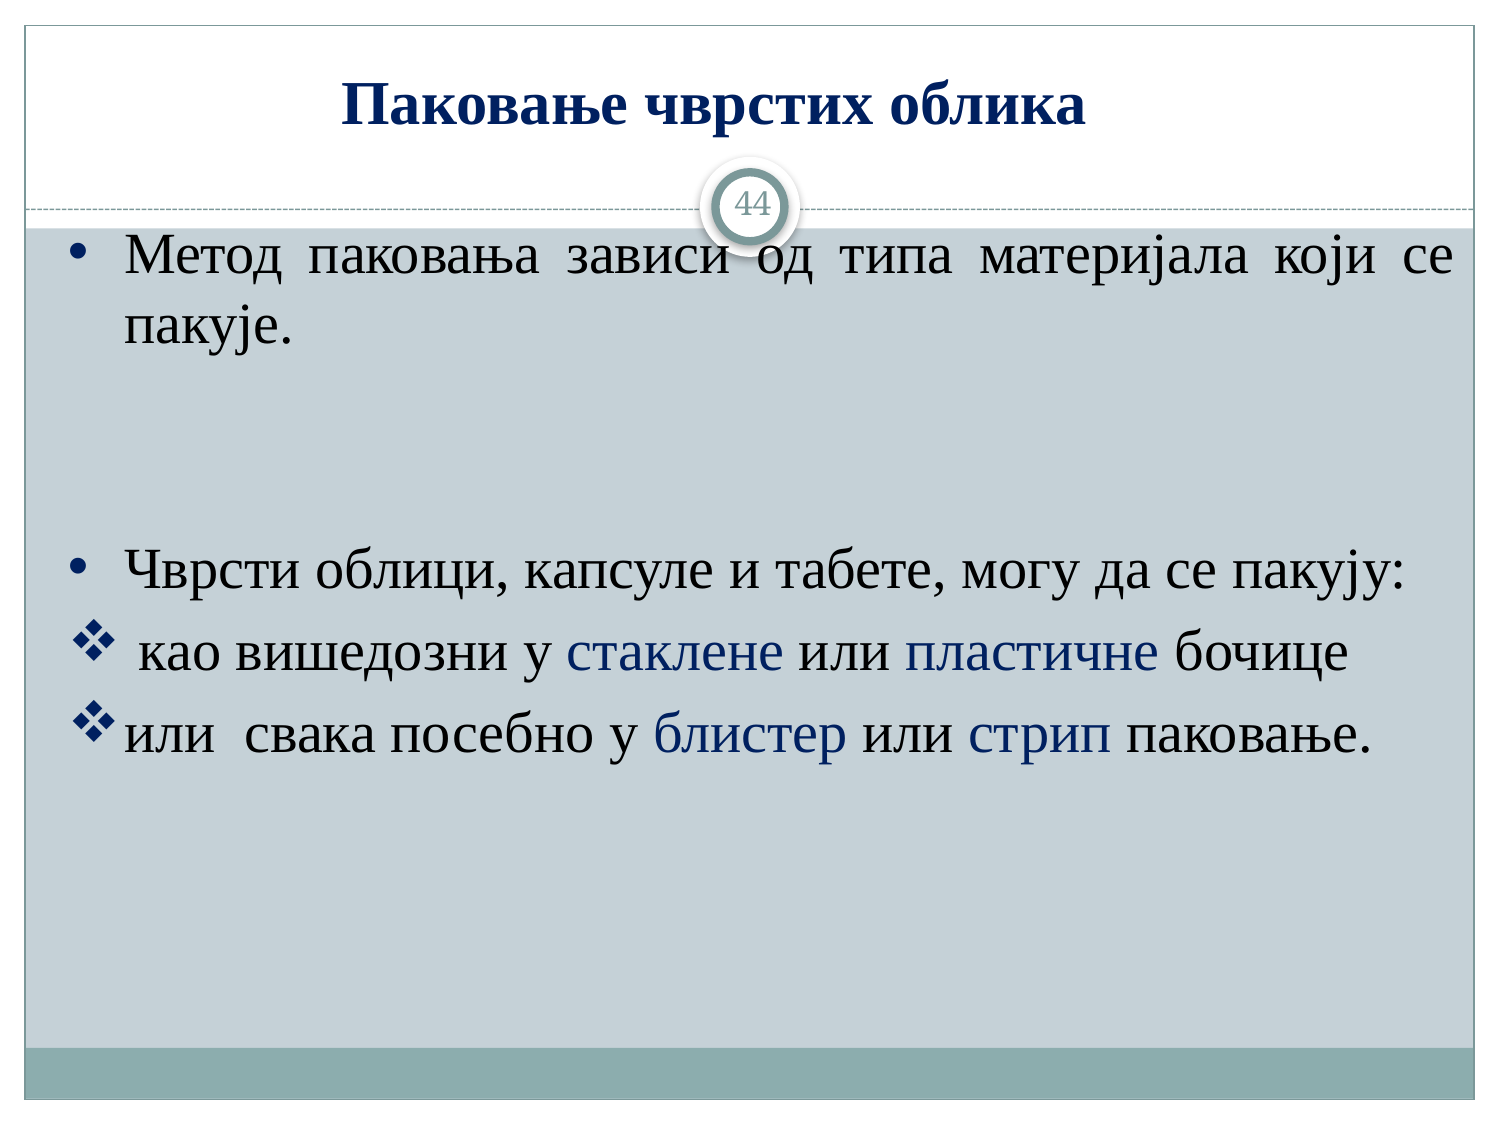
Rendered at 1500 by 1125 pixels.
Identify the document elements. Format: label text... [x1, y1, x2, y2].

slide_number 44 [715, 168, 791, 241]
text_box Паковање чврстих облика [123, 54, 1306, 145]
text_box [50, 54, 1500, 1060]
text_box Метод паковања зависи од типа материјала који се пакује. Чврсти облици, капсуле и табете, могу да се пакују: као вишедозни у стаклене или пластичне бочице или свака посебно у блистер или стрип паковање. [53, 208, 1471, 1125]
